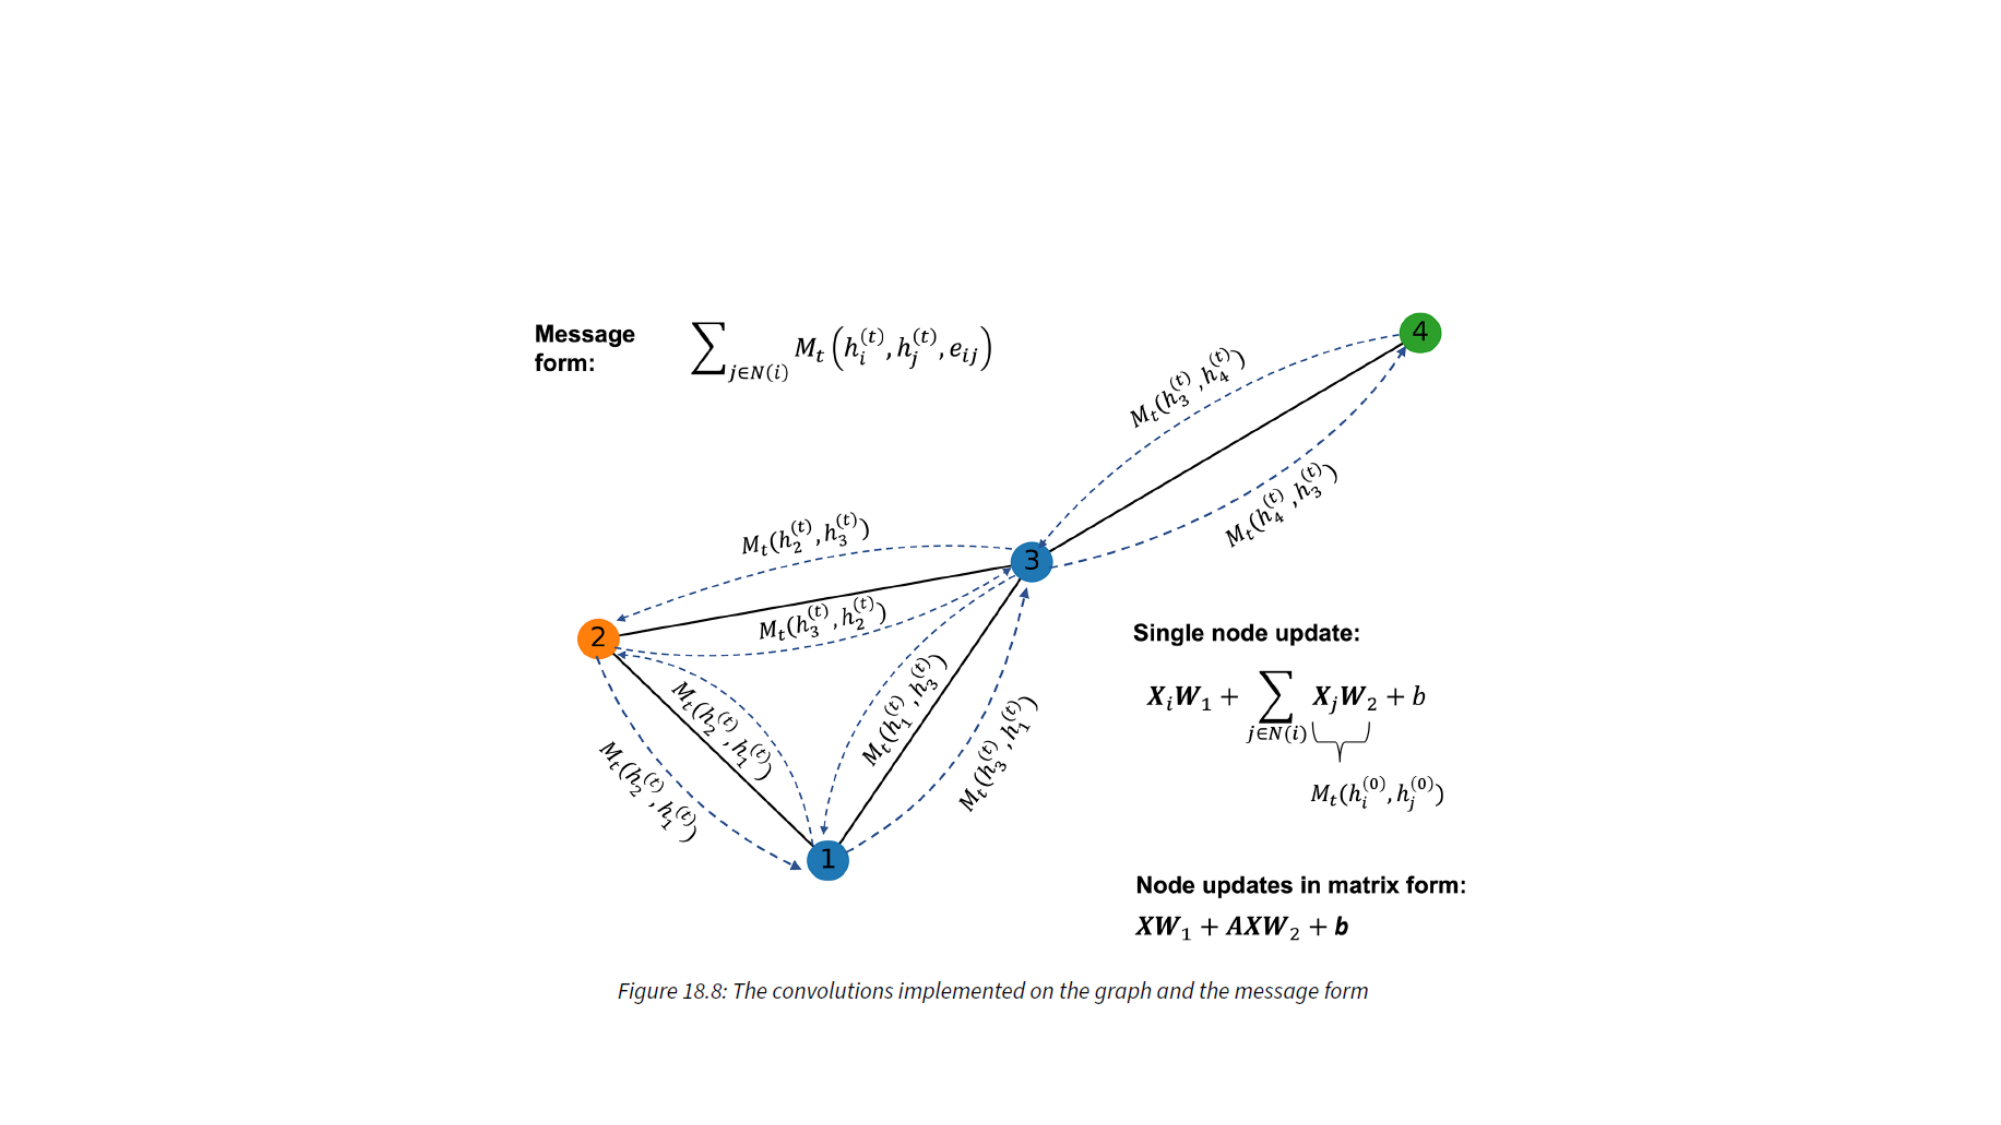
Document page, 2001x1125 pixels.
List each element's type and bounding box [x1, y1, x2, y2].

list [513, 299, 1487, 1014]
